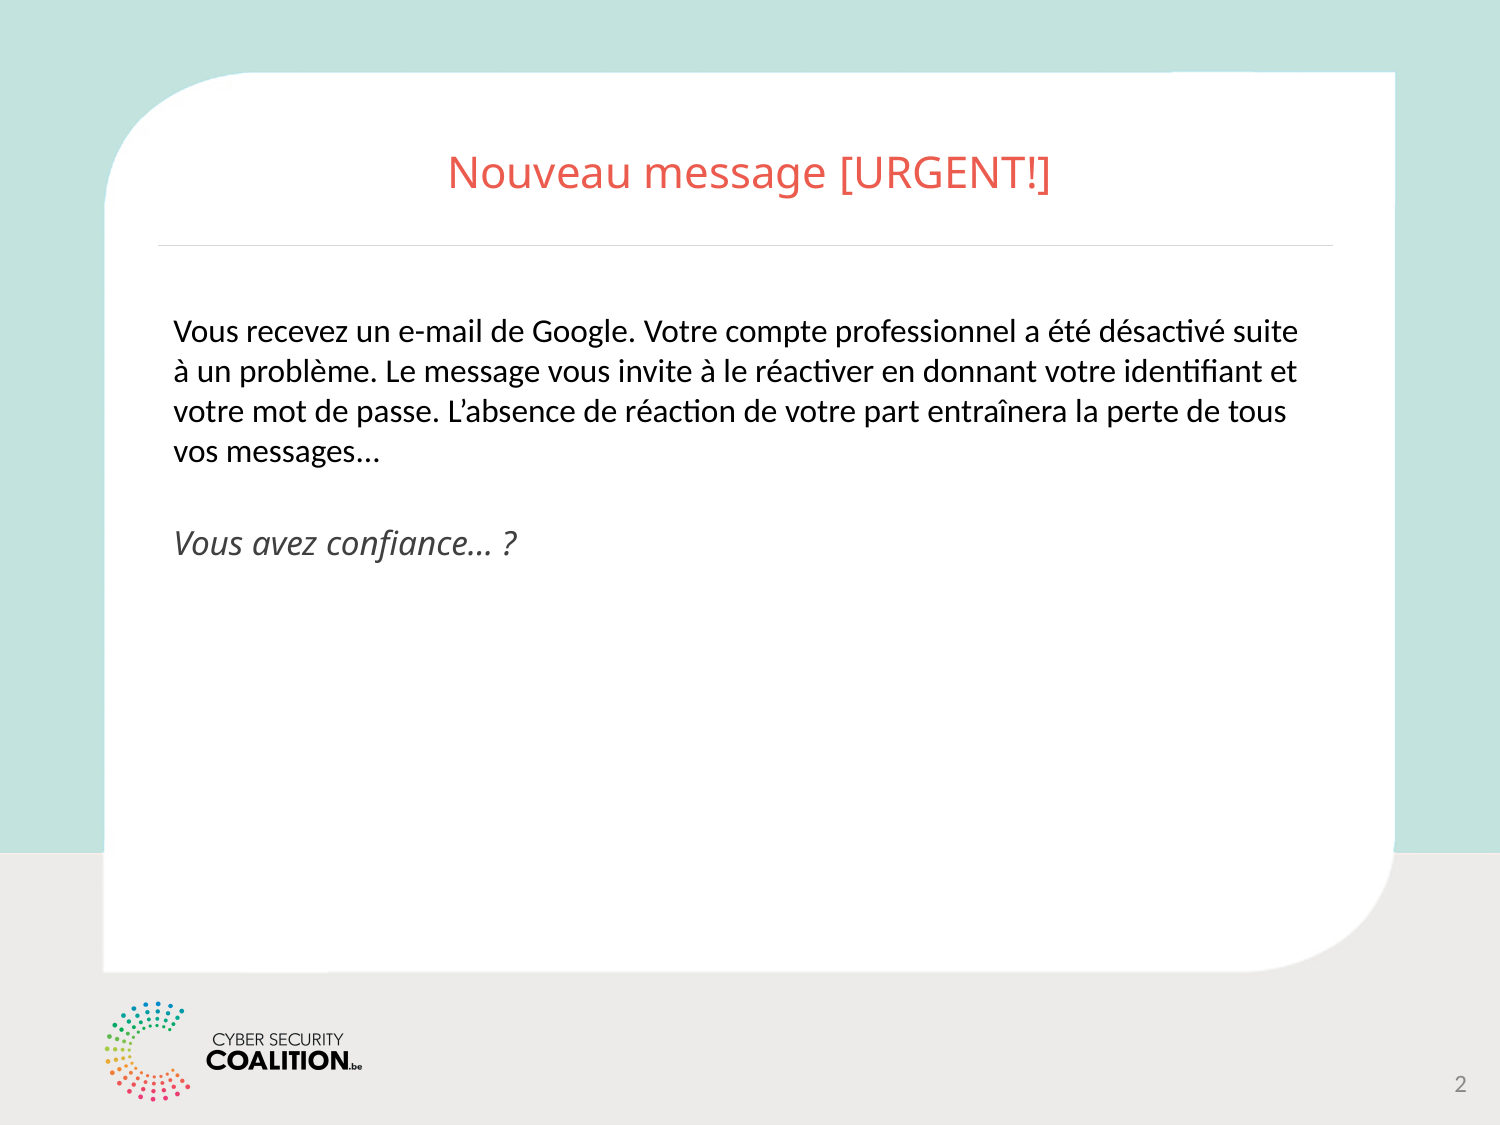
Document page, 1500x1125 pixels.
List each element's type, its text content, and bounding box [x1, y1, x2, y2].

slide_number 2 [1425, 1052, 1497, 1112]
title Nouveau message [URGENT!] [261, 77, 1239, 265]
picture [0, 0, 1500, 1125]
list Vous recevez un e-mail de Google. Votre compte professionnel a été désactivé suite à un problème. Le message vous invite à le réactiver en donnant votre identifiant et votre mot de passe. L’absence de réaction de votre part entraînera la perte de tous vos messages... Vous avez confiance… ? [158, 302, 1334, 911]
